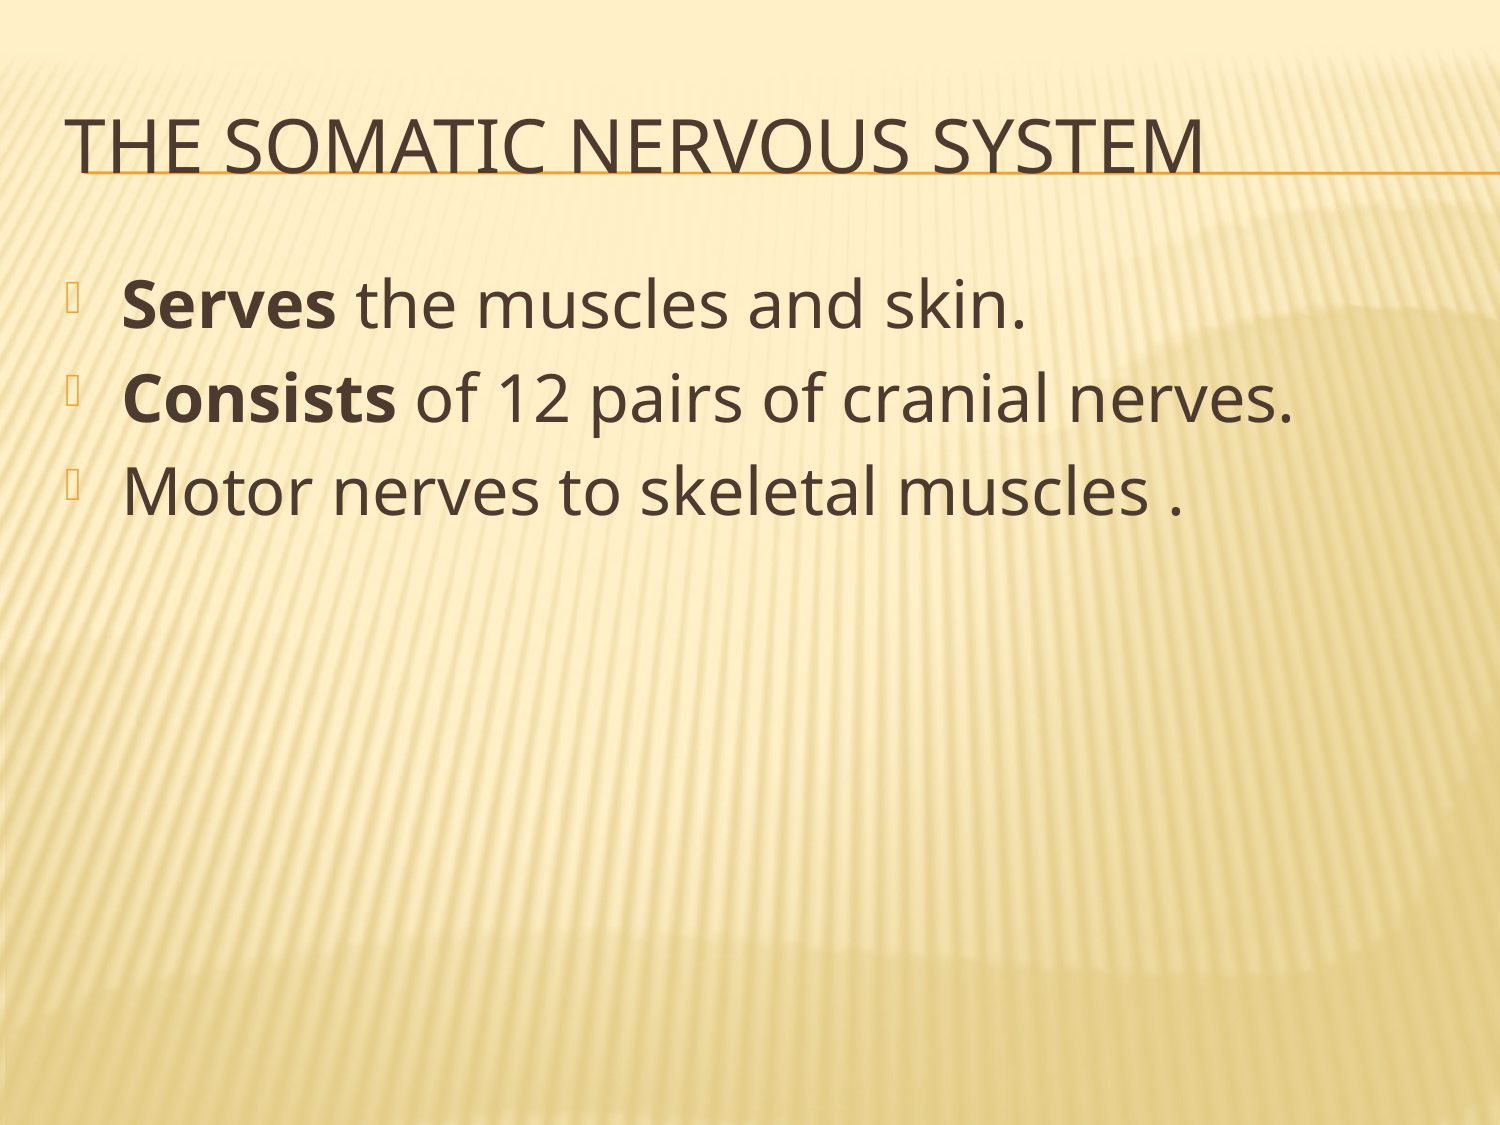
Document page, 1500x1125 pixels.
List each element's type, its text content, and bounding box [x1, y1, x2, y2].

title The Somatic Nervous System [50, 75, 1475, 213]
list Serves the muscles and skin. Consists of 12 pairs of cranial nerves. Motor nerves to skeletal muscles . [50, 254, 1475, 998]
